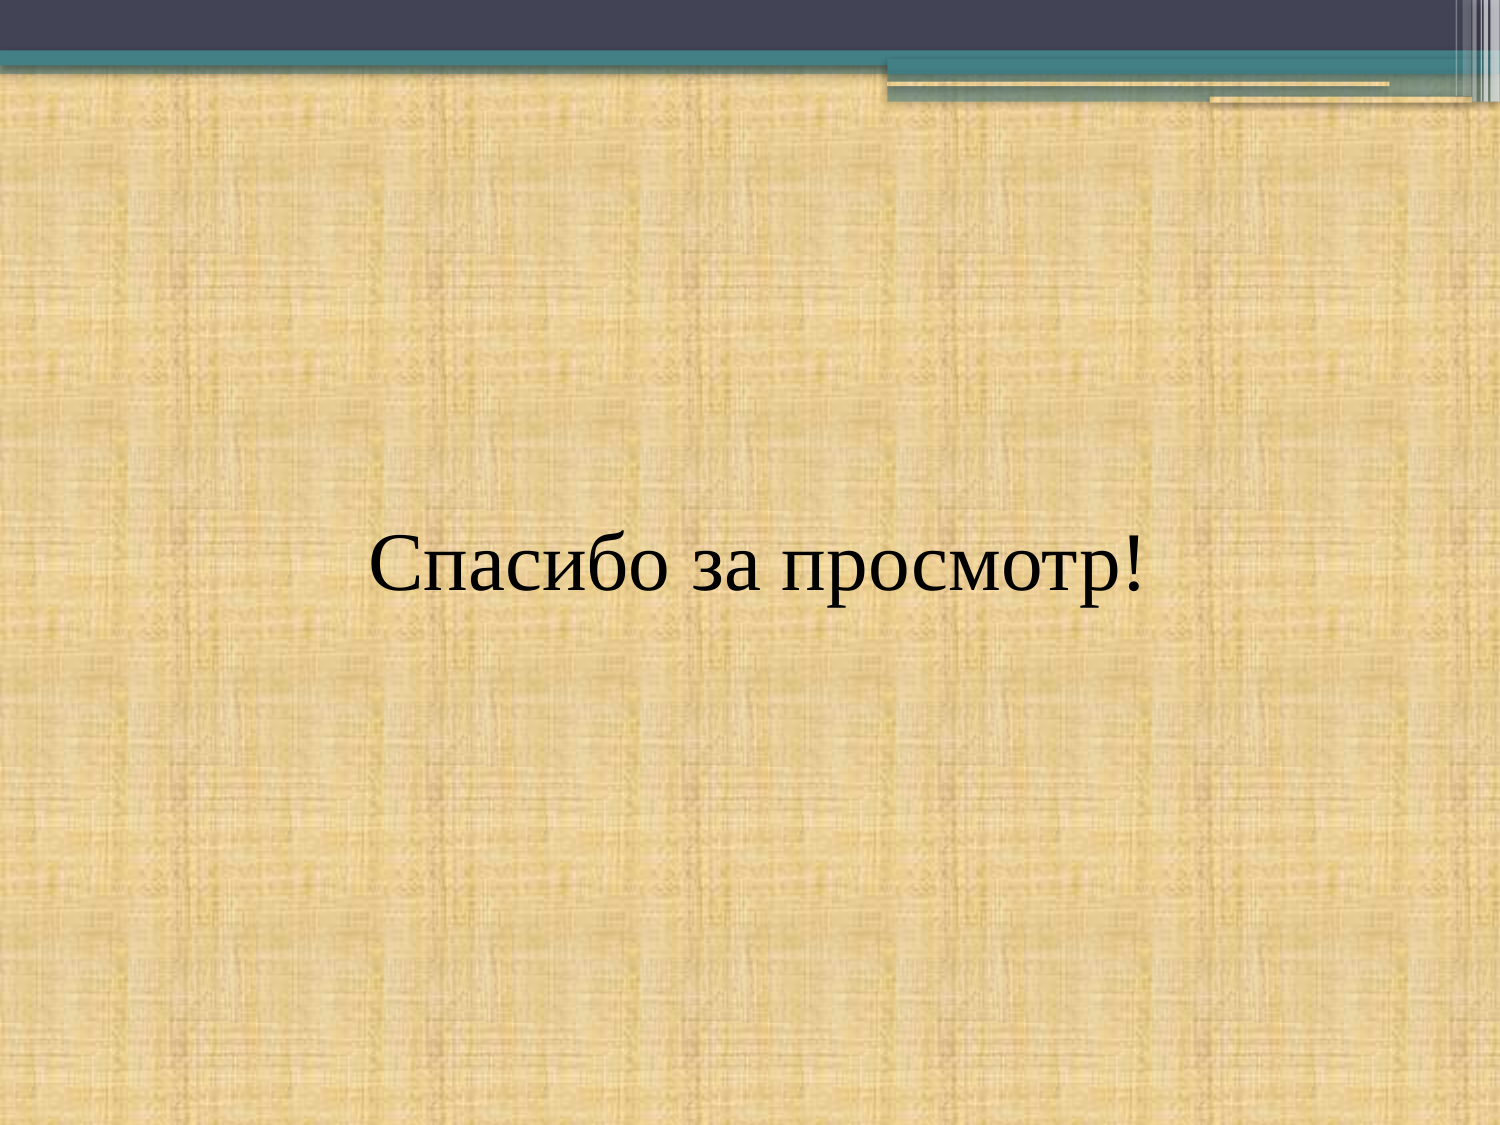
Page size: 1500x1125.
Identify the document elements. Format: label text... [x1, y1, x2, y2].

list Спасибо за просмотр! [242, 243, 1258, 986]
picture [0, 74, 1500, 1125]
